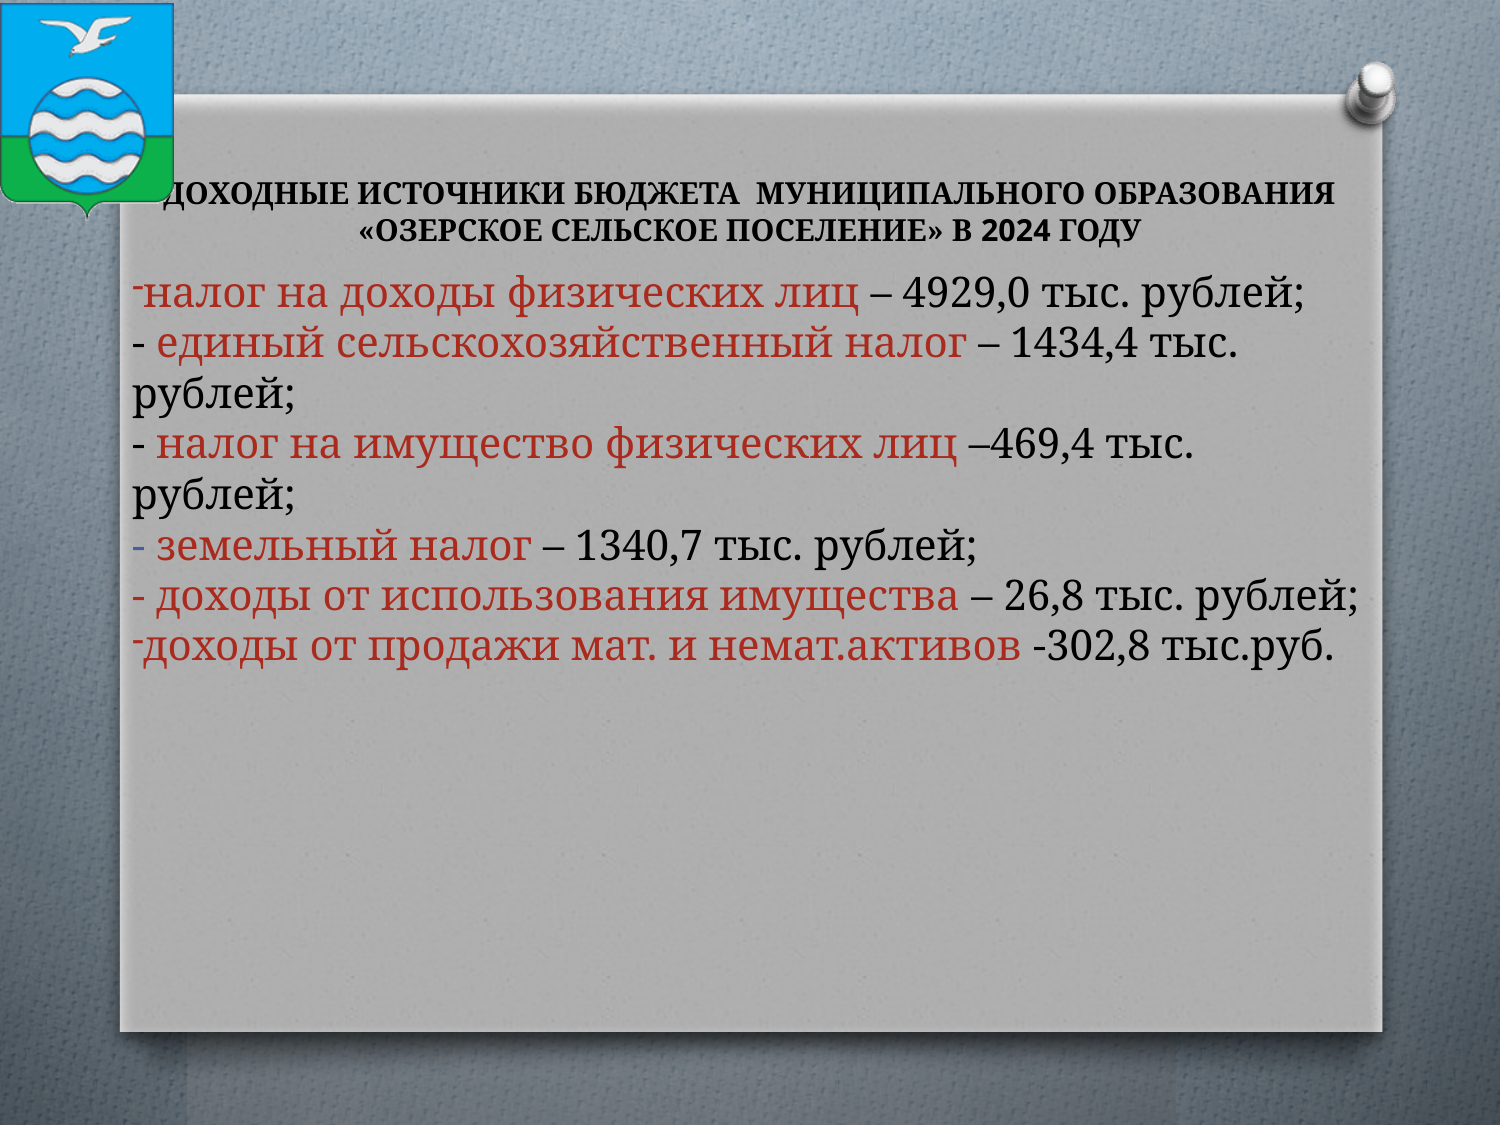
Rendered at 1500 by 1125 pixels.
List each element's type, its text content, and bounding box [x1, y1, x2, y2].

picture [40, 16, 132, 56]
title ДОХОДНЫЕ ИСТОЧНИКИ БЮДЖЕТА МУНИЦИПАЛЬНОГО ОБРАЗОВАНИЯ «ОЗЕРСКОЕ СЕЛЬСКОЕ ПОСЕЛЕНИЕ» В 2024 ГОДУ [117, 93, 1383, 257]
picture [50, 78, 123, 97]
picture [1317, 35, 1439, 144]
list налог на доходы физических лиц – 4929,0 тыс. рублей; - единый сельскохозяйственный налог – 1434,4 тыс. рублей; - налог на имущество физических лиц –469,4 тыс. рублей; - земельный налог – 1340,7 тыс. рублей; - доходы от использования имущества – 26,8 тыс. рублей; доходы от продажи мат. и немат.активов -302,8 тыс.руб. [117, 257, 1383, 787]
picture [0, 2, 198, 221]
